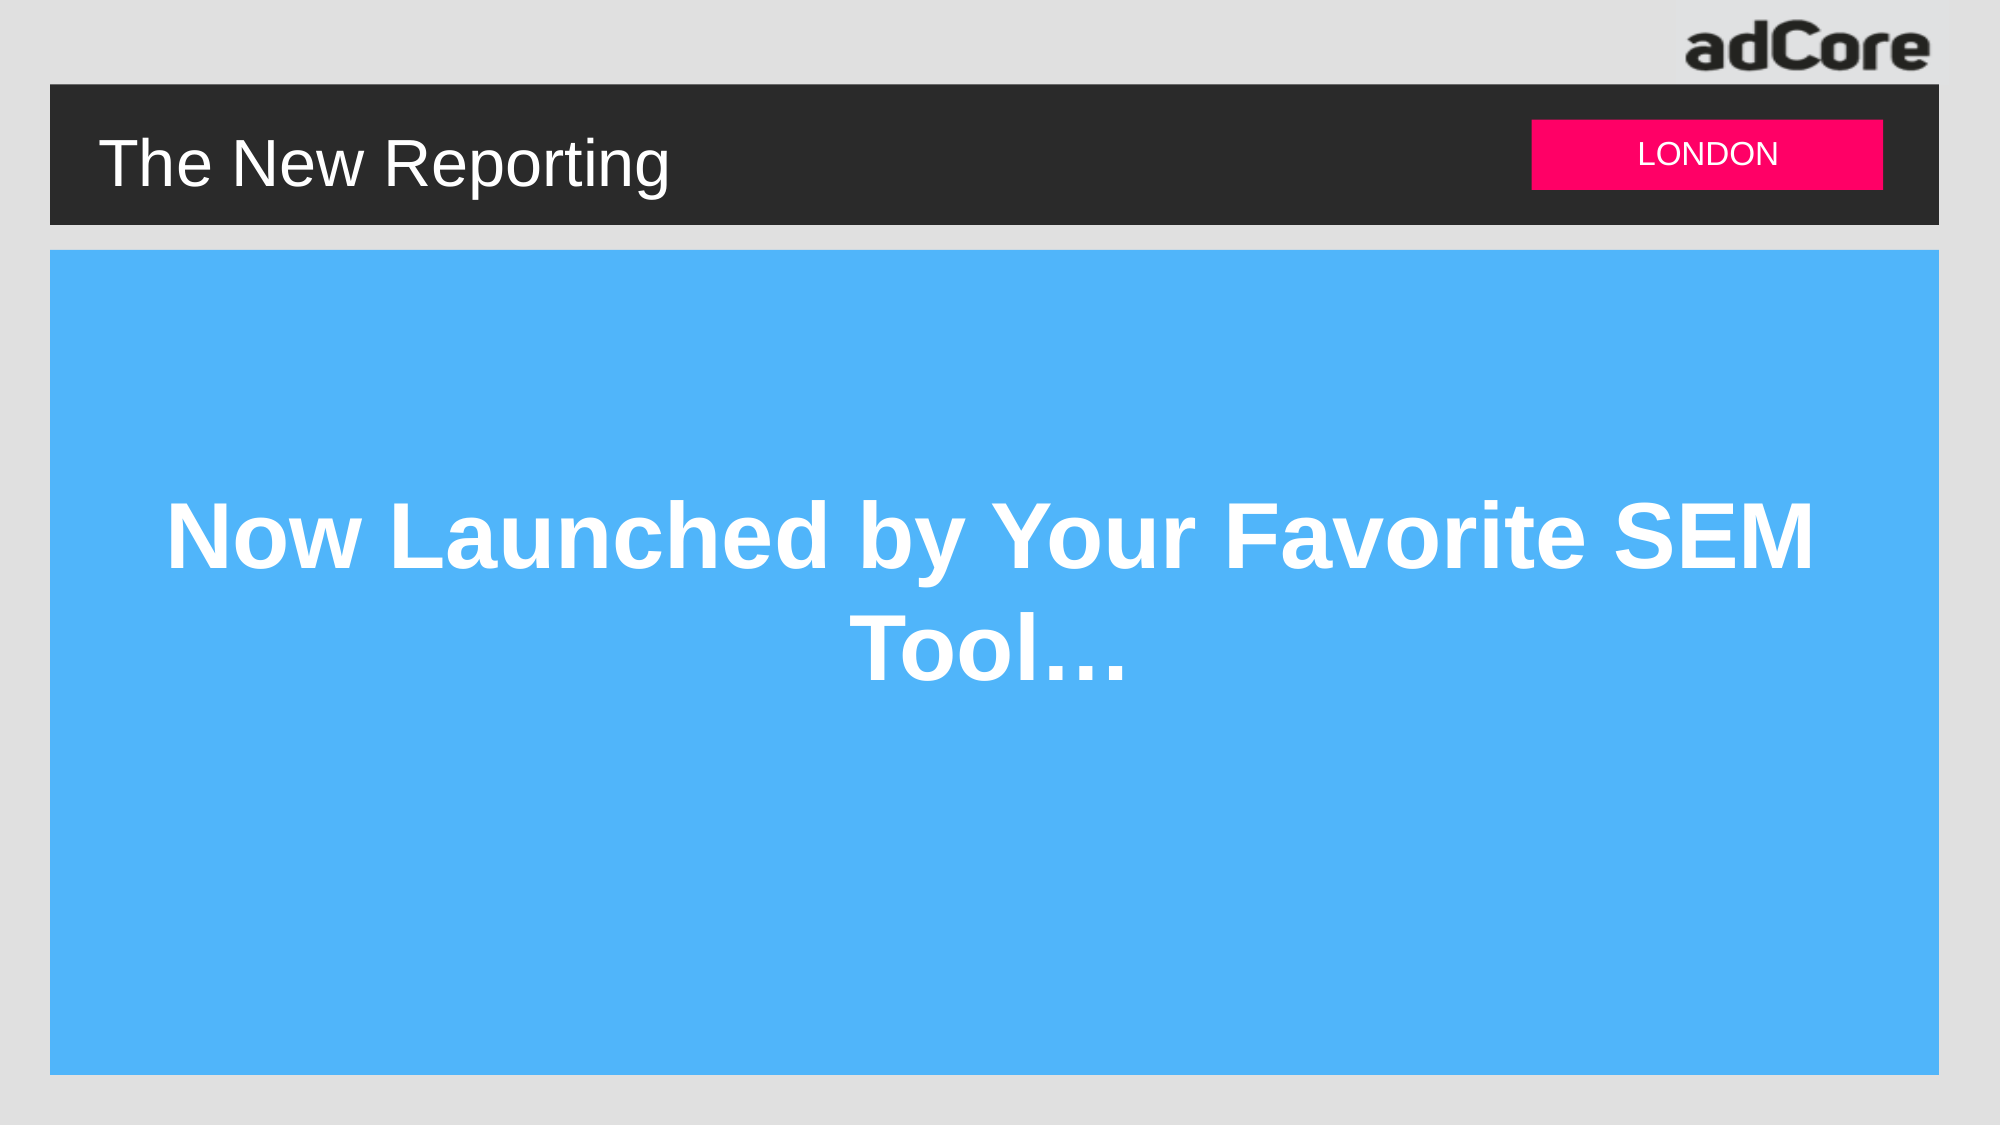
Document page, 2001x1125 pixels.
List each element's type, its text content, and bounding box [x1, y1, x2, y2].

list The New Reporting [83, 112, 1450, 200]
list Now Launched by Your Favorite SEM Tool… [83, 275, 1900, 1050]
picture [1676, 0, 1949, 85]
list LONDON [1533, 125, 1884, 188]
